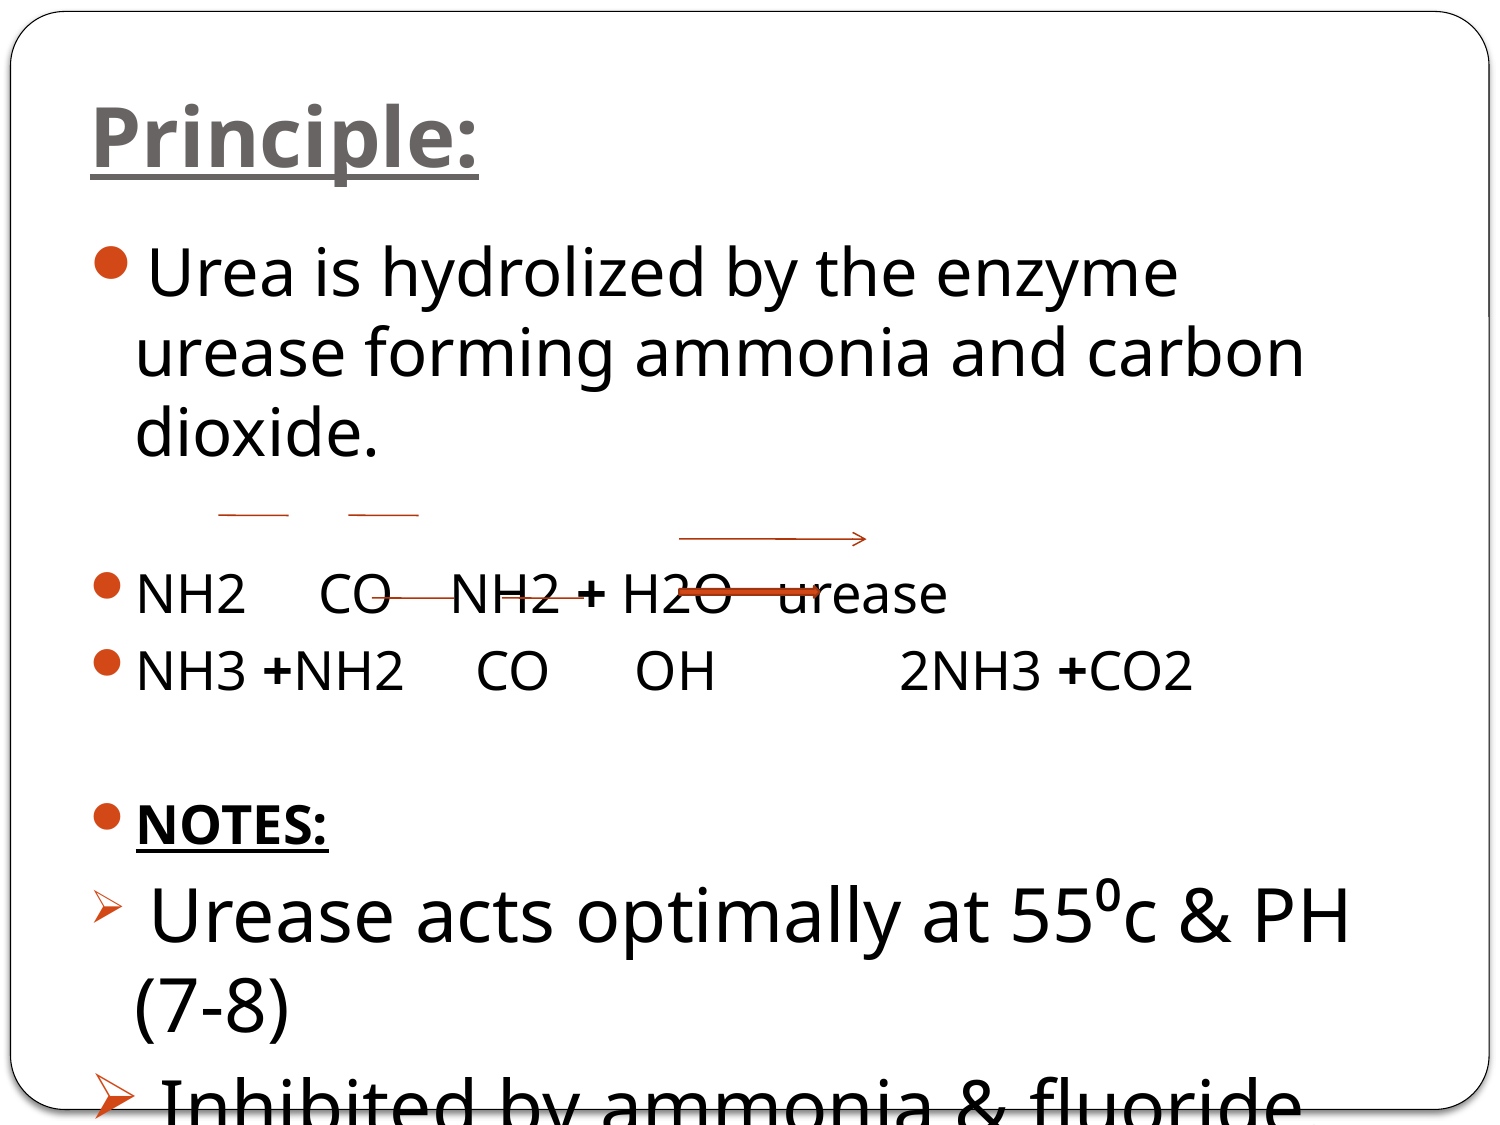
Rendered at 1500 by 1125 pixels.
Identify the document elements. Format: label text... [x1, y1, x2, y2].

text_box [678, 585, 821, 599]
list Urea is hydrolized by the enzyme urease forming ammonia and carbon dioxide. NH2 CO NH2 + H2O urease NH3 +NH2 CO OH 2NH3 +CO2 NOTES: Urease acts optimally at 55⁰c & PH (7-8) Inhibited by ammonia & fluoride. [75, 222, 1425, 1102]
title Principle: [75, 45, 1425, 200]
